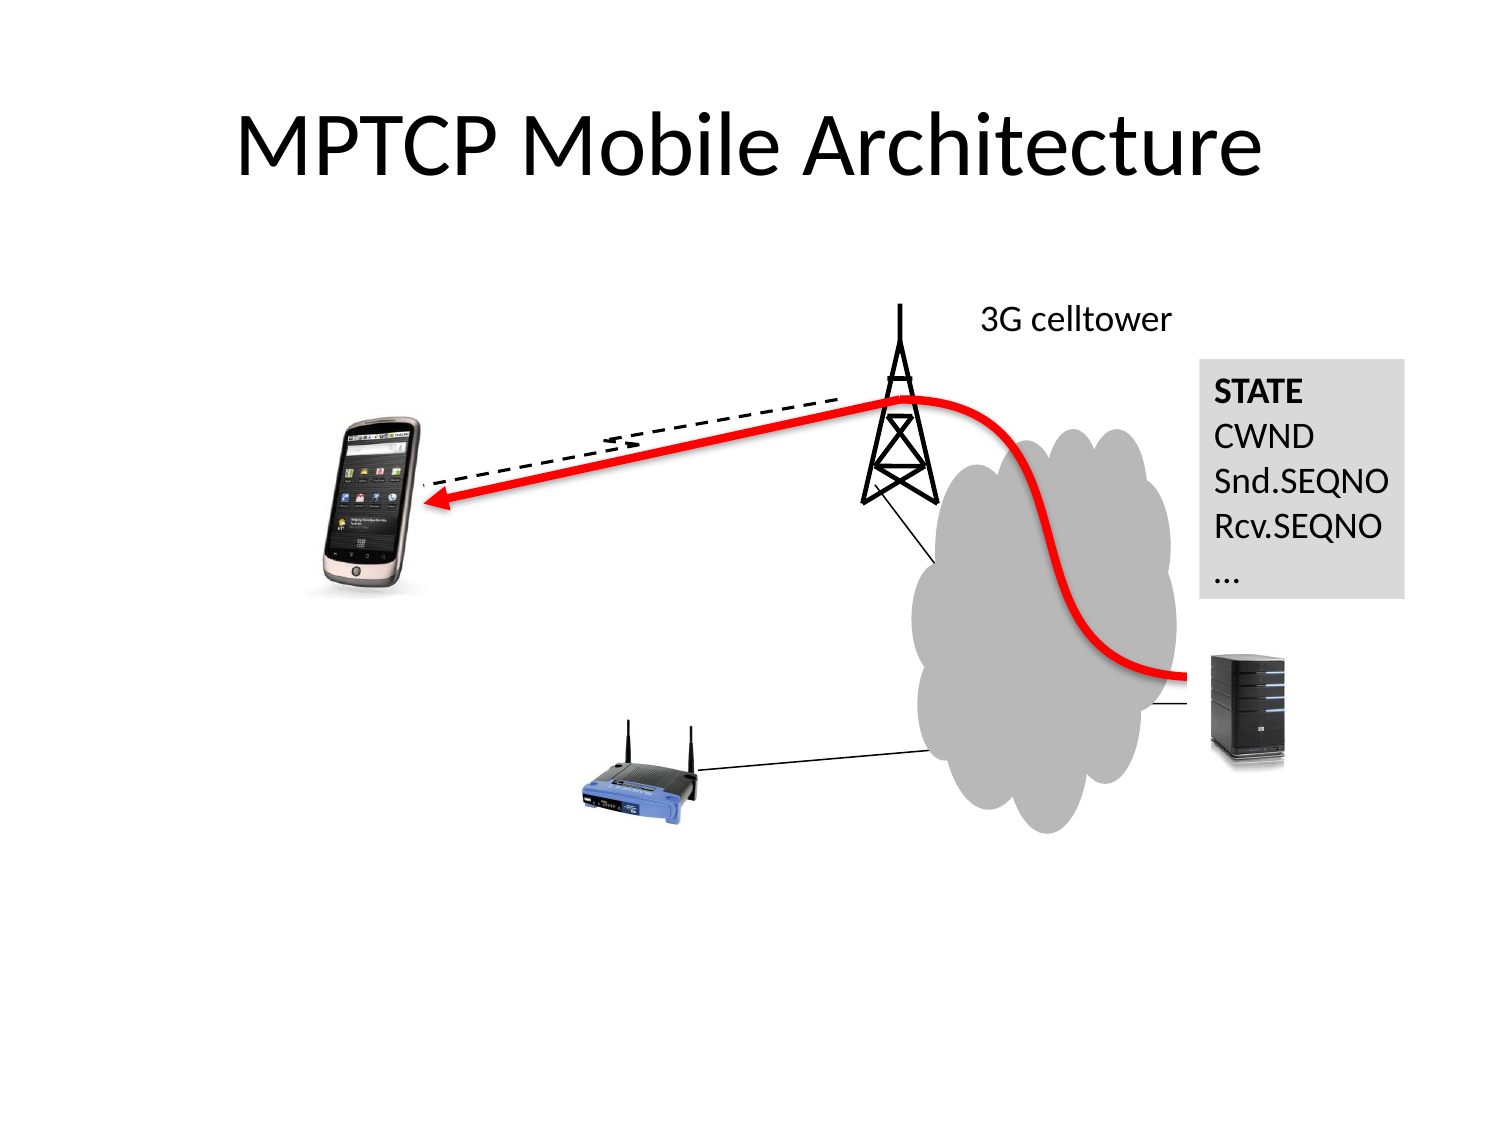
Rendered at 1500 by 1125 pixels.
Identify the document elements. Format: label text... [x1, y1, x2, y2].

text_box [918, 697, 1158, 834]
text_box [910, 388, 1189, 688]
picture [295, 407, 442, 600]
text_box 3G celltower [964, 286, 1188, 347]
text_box STATE CWND Snd.SEQNO Rcv.SEQNO … [1199, 359, 1405, 599]
picture [581, 719, 698, 825]
picture [1187, 649, 1312, 774]
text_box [423, 399, 901, 504]
title MPTCP Mobile Architecture [75, 45, 1425, 233]
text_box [701, 746, 967, 773]
